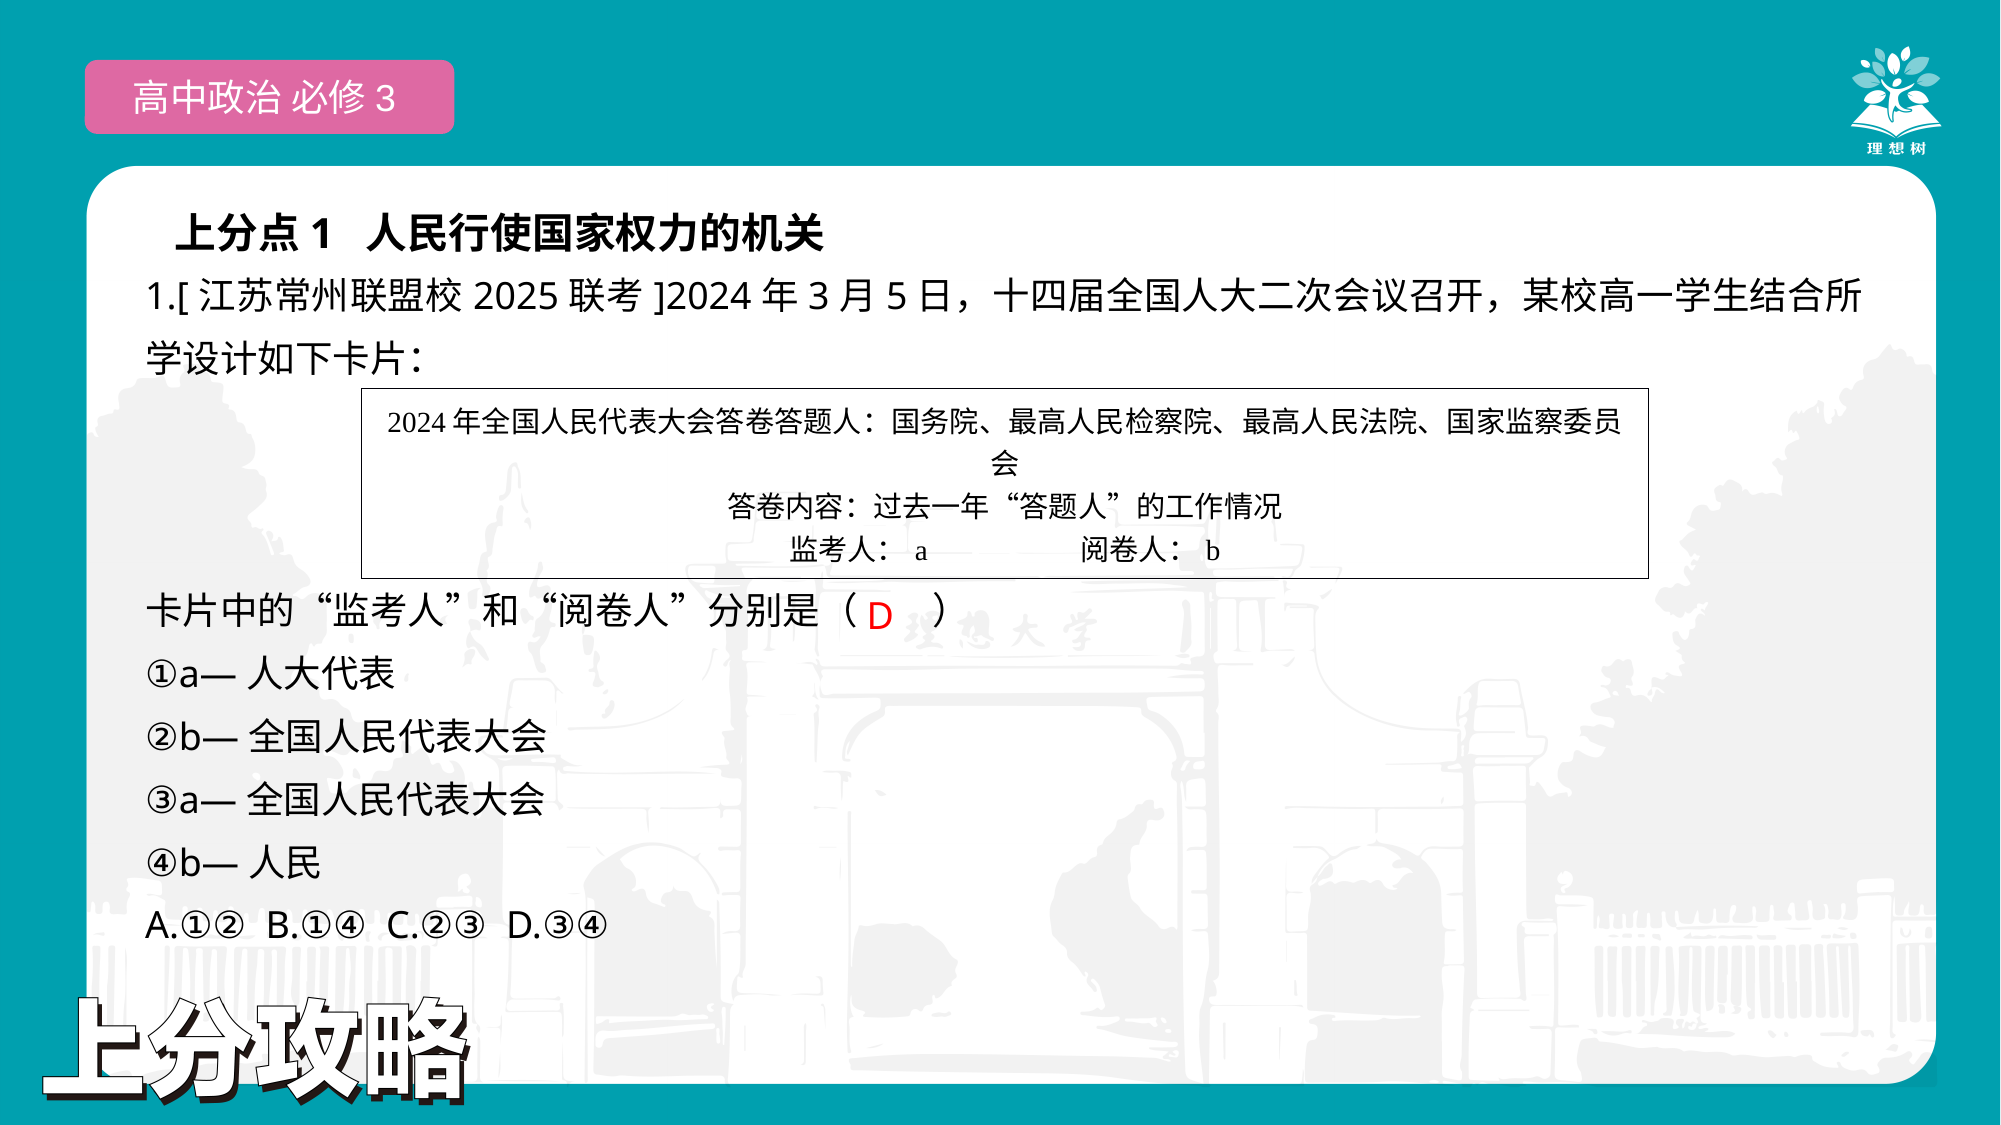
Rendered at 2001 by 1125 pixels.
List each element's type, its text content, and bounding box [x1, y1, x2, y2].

text_box 上分点1 人民行使国家权力的机关 [159, 199, 1206, 264]
text_box D [842, 579, 959, 645]
text_box 高中政治 必修3 [83, 58, 456, 135]
table_header 2024年全国人民代表大会答卷答题人：国务院、最高人民检察院、最高人民法院、国家监察委员会 答卷内容：过去一年“答题人”的工作情况 监考人：a 阅卷人：b [362, 389, 1648, 578]
text_box 1.[江苏常州联盟校2025联考]2024年3月5日，十四届全国人大二次会议召开，某校高一学生结合所学设计如下卡片： 卡片中的“监考人”和“阅卷人”分别是（ ） ①a—人大代表 ②b—全国人民代表大会 ③a—全国人民代表大会 ④b—人民 A.①② B.①④ C.②③ D.③④ [130, 246, 1880, 954]
picture [0, 0, 2001, 1125]
